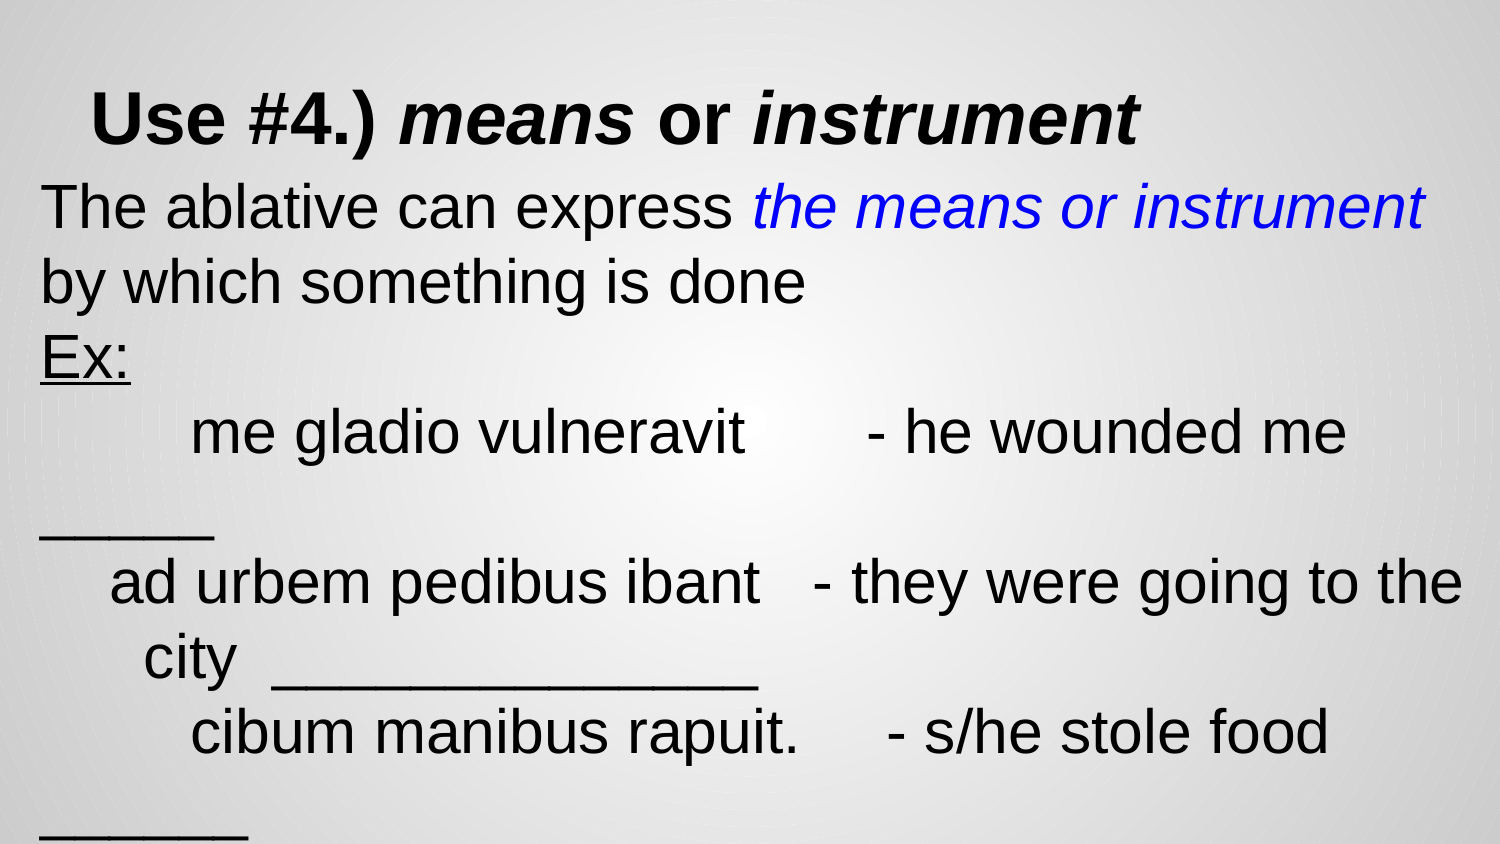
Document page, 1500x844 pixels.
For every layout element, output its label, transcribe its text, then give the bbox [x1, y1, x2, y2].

list The ablative can express the means or instrument by which something is done Ex: me gladio vulneravit - he wounded me _____ ad urbem pedibus ibant - they were going to the city ______________ cibum manibus rapuit. - s/he stole food ______ [25, 151, 1500, 808]
title Use #4.) means or instrument [75, 33, 1425, 151]
